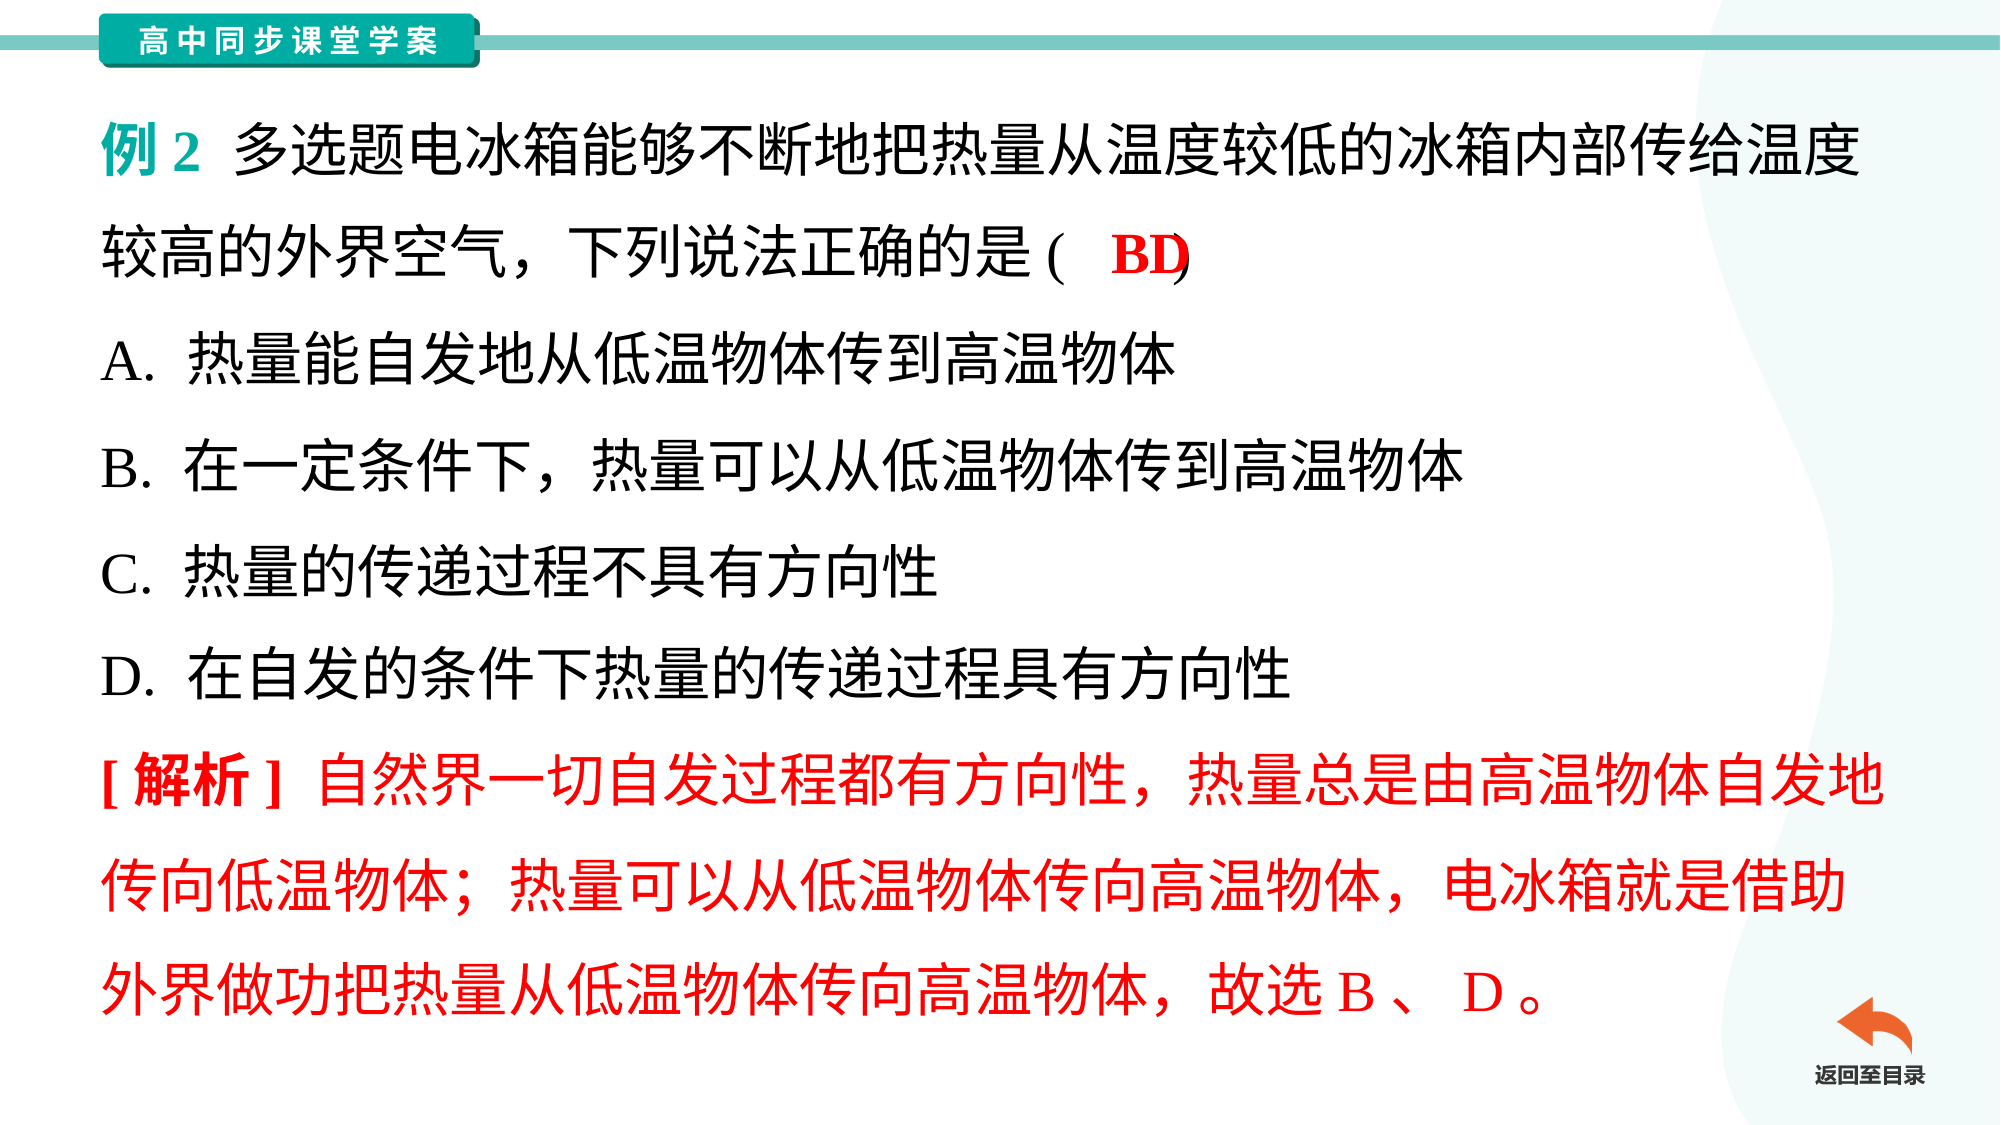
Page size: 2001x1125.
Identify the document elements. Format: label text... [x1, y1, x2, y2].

text_box BD [1089, 180, 1213, 274]
text_box [解析] 自然界一切自发过程都有方向性，热量总是由高温物体自发地 传向低温物体；热量可以从低温物体传向高温物体，电冰箱就是借助 外界做功把热量从低温物体传向高温物体，故选B、D。 [100, 706, 1899, 1013]
text_box A. 热量能自发地从低温物体传到高温物体 B. 在一定条件下，热量可以从低温物体传到高温物体 C. 热量的传递过程不具有方向性 D. 在自发的条件下热量的传递过程具有方向性 [100, 286, 1899, 696]
picture [0, 0, 2000, 1125]
text_box 例2 多选题电冰箱能够不断地把热量从温度较低的冰箱内部传给温度 较高的外界空气，下列说法正确的是( ) [100, 76, 1899, 274]
